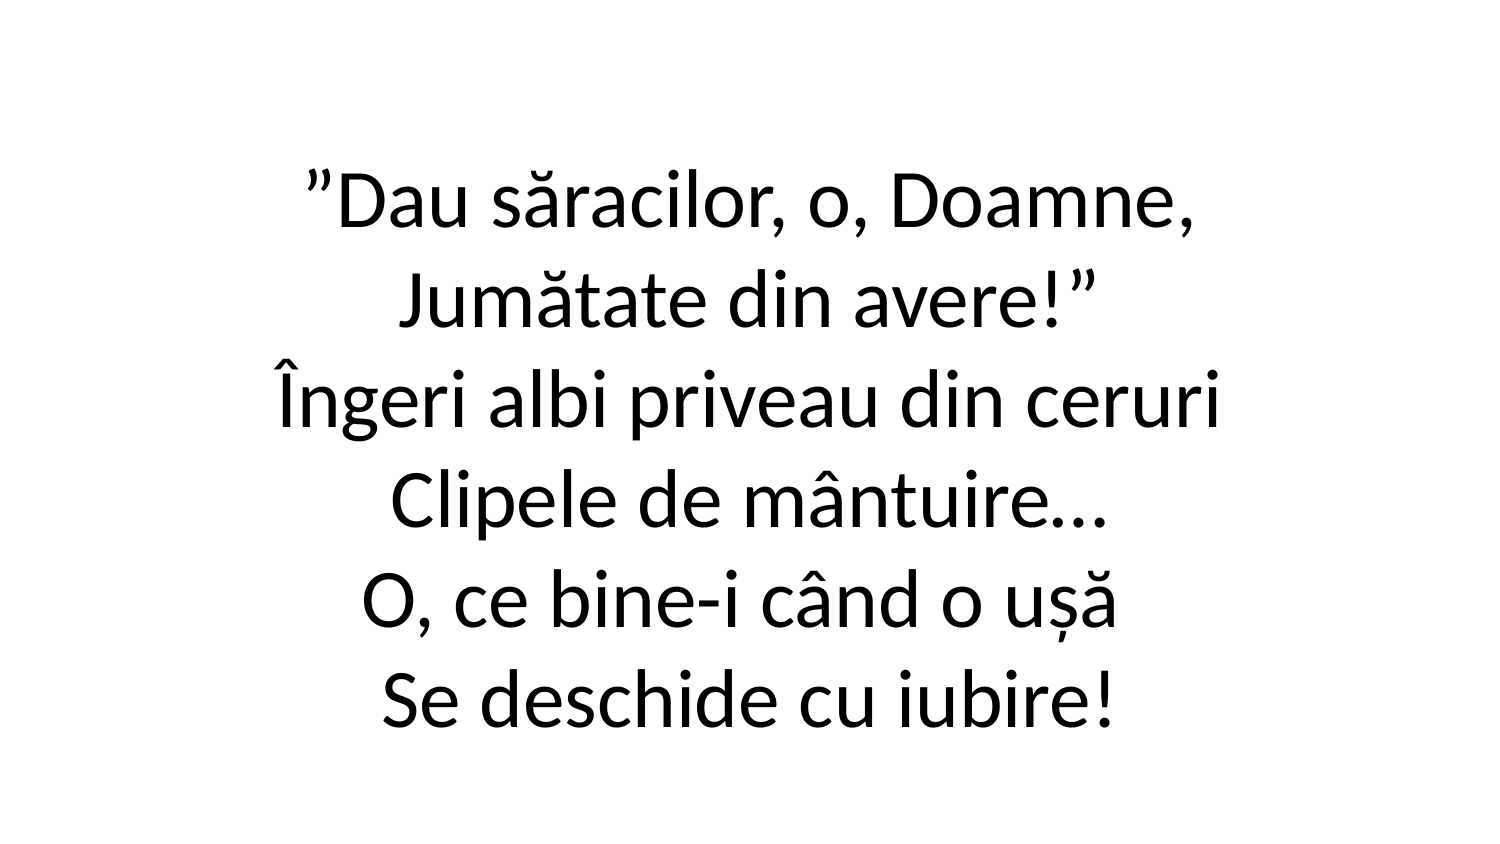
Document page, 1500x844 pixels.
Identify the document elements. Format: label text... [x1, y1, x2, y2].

text_box ”Dau săracilor, o, Doamne, Jumătate din avere!” Îngeri albi priveau din ceruri Clipele de mântuire… O, ce bine-i când o ușă Se deschide cu iubire! [261, 92, 1239, 752]
